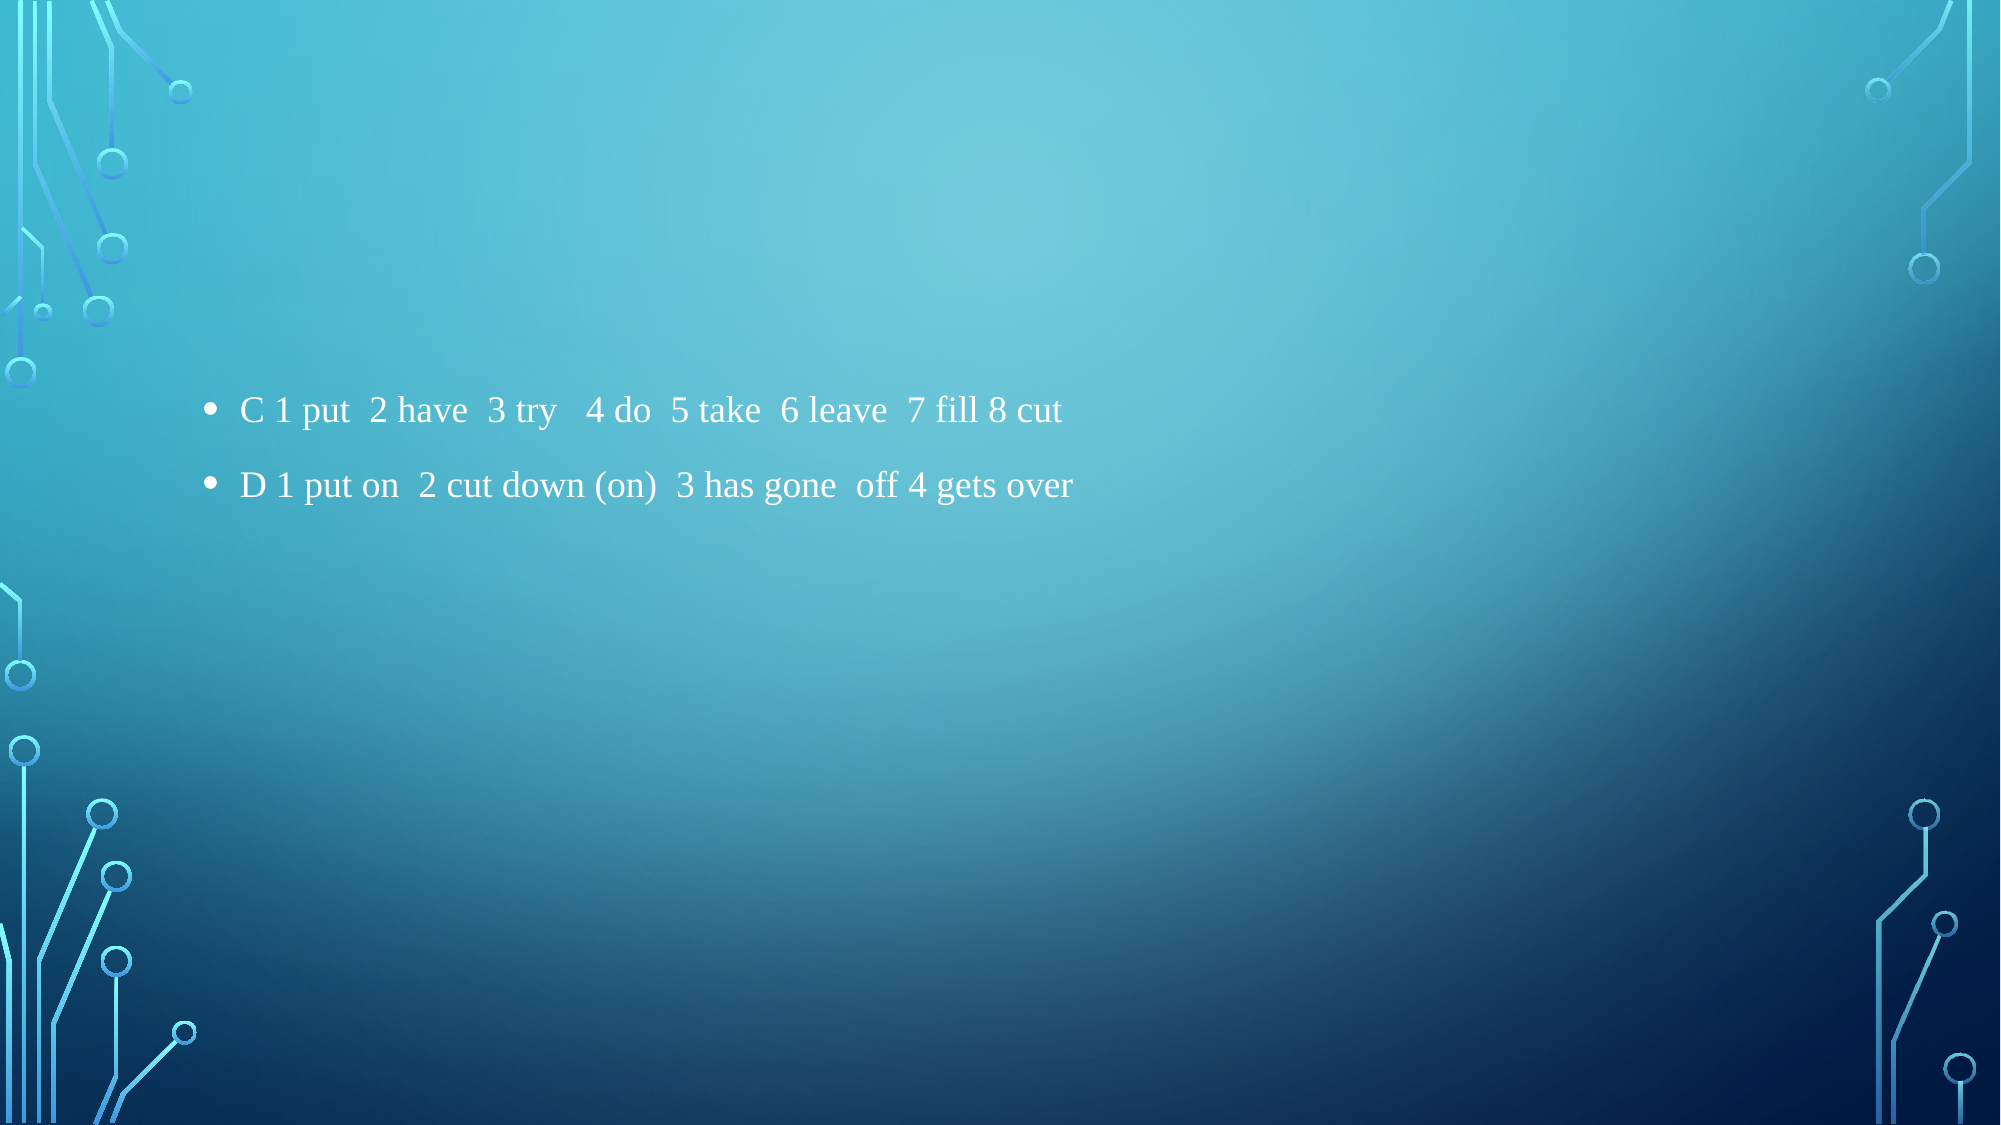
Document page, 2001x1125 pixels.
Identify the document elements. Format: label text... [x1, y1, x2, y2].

list C 1 put 2 have 3 try 4 do 5 take 6 leave 7 fill 8 cut D 1 put on 2 cut down (on) 3 has gone off 4 gets over [187, 369, 1813, 950]
